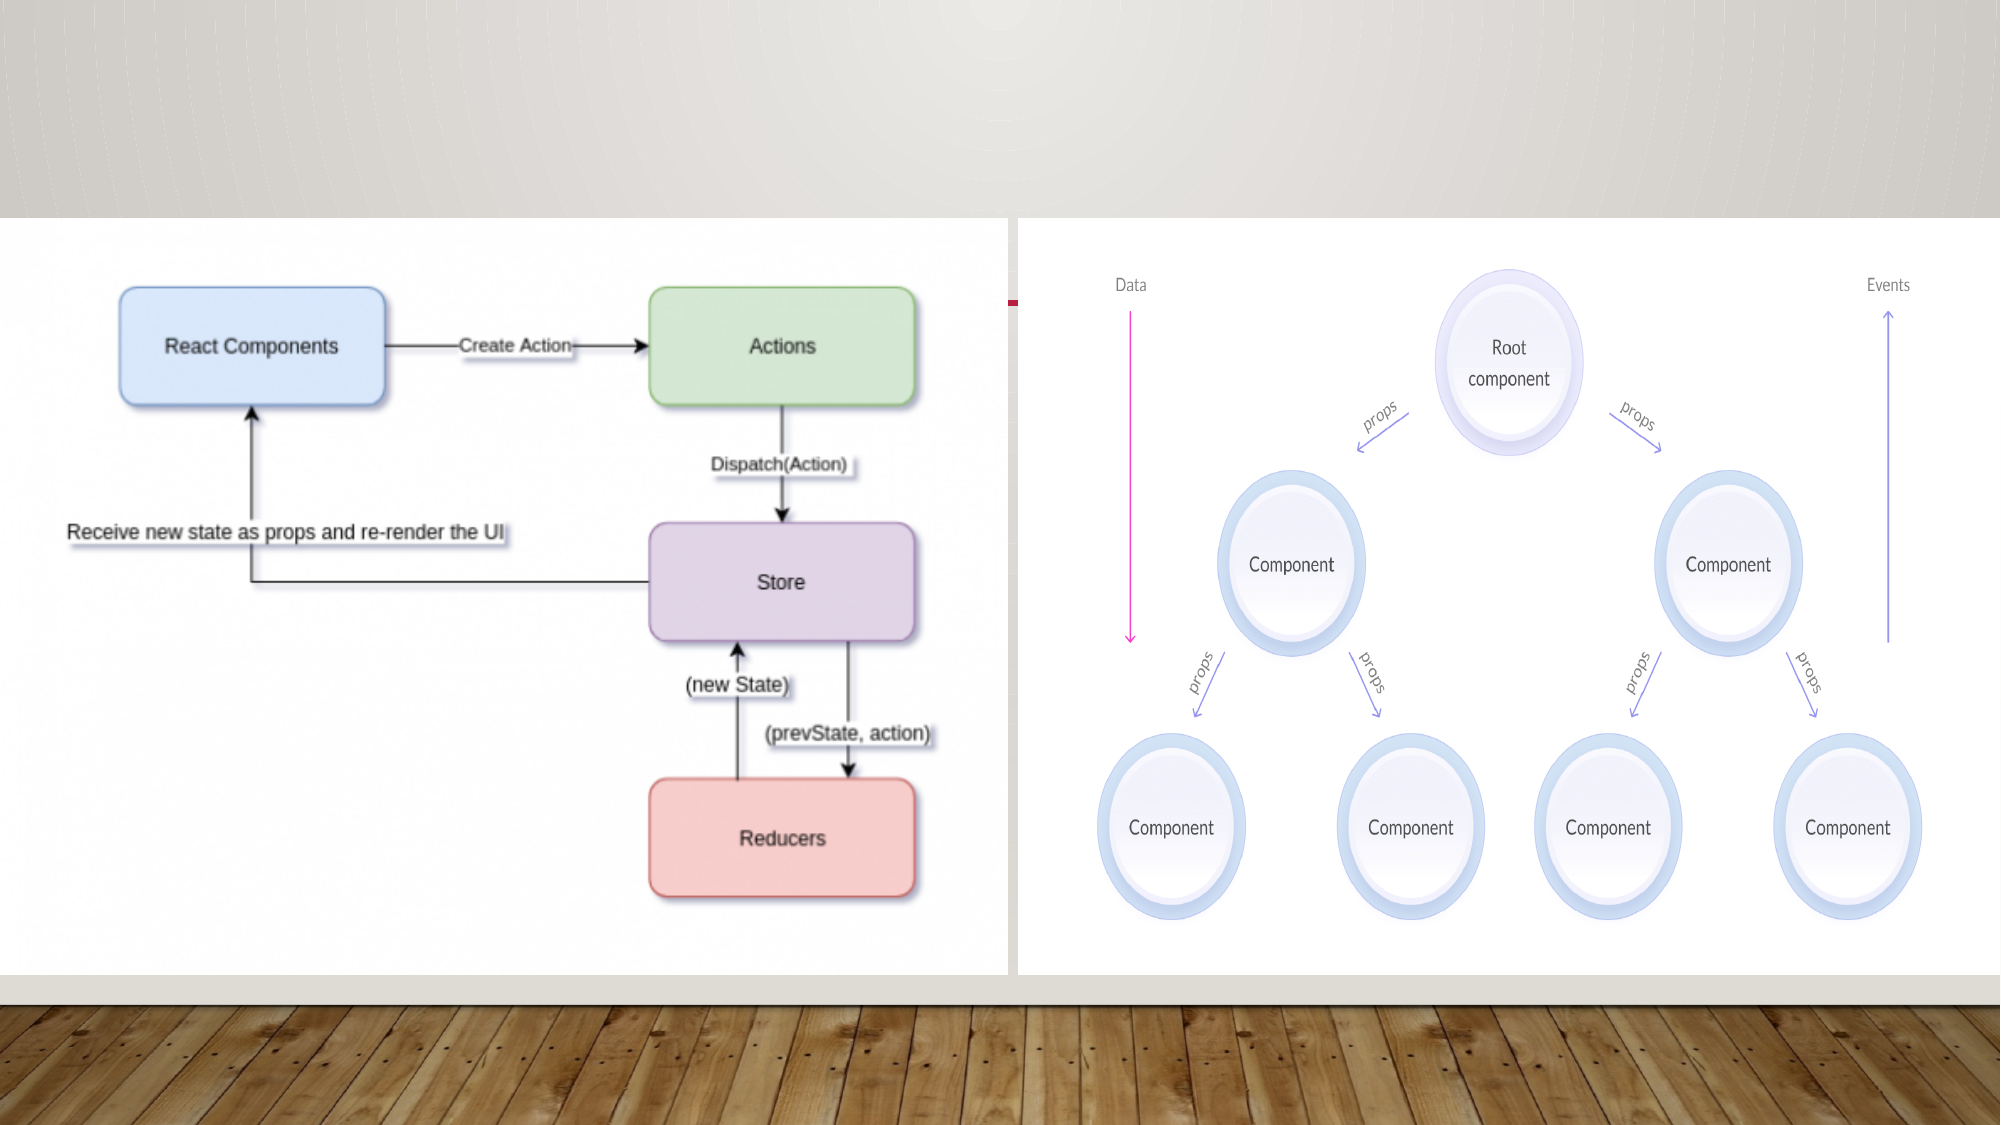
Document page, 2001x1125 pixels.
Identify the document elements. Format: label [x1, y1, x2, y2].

picture [0, 218, 1009, 975]
picture [1017, 218, 2000, 975]
picture [0, 1005, 2000, 1125]
